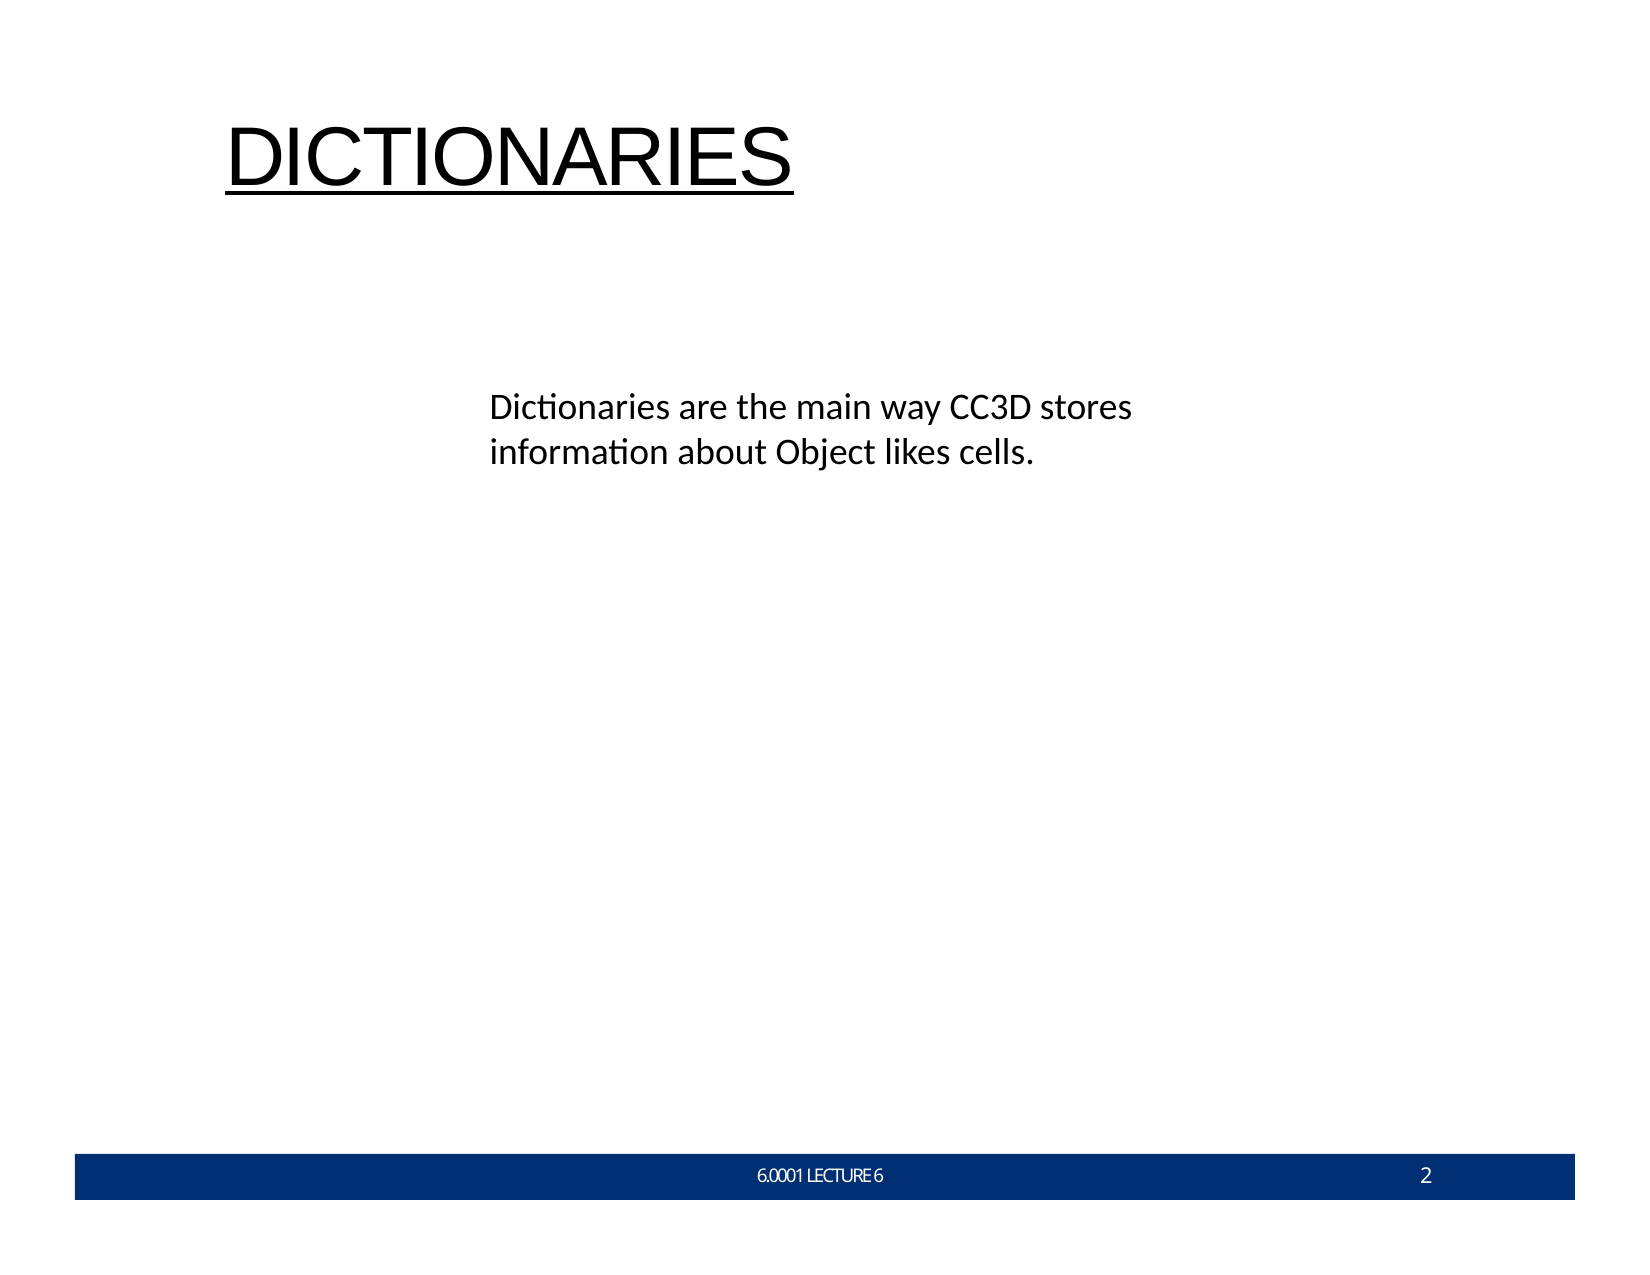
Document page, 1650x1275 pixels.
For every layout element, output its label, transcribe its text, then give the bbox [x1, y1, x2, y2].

text_box Dictionaries are the main way CC3D stores information about Object likes cells. [474, 374, 1150, 480]
title DICTIONARIES [222, 100, 1400, 316]
text_box 2 [1413, 1160, 1447, 1192]
footer 6.0001 LECTURE 6 [754, 1162, 897, 1275]
